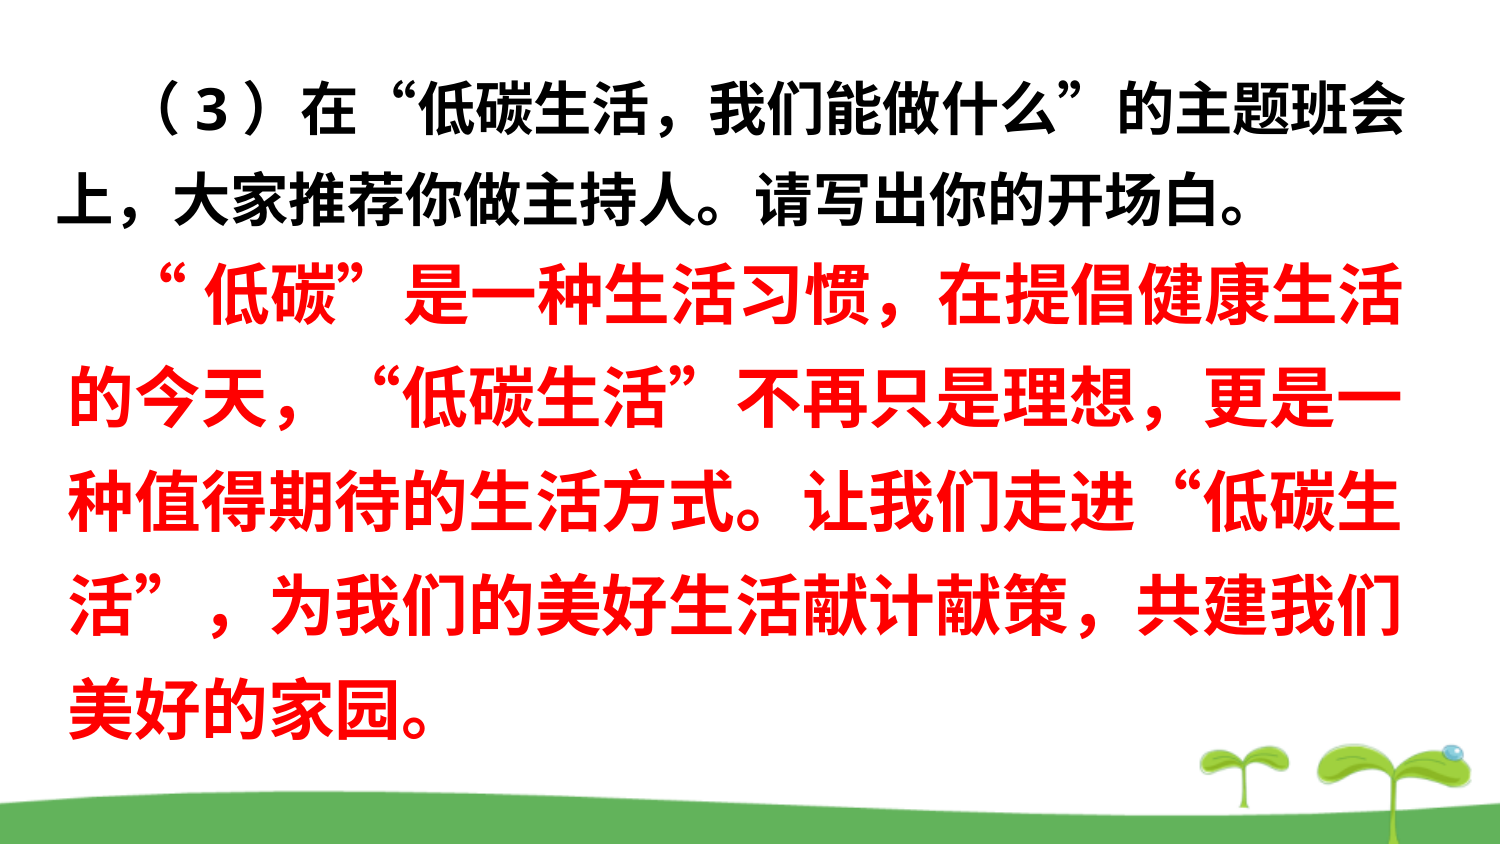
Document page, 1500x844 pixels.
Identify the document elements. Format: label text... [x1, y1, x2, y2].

text_box “低碳”是一种生活习惯，在提倡健康生活的今天，“低碳生活”不再只是理想，更是一种值得期待的生活方式。让我们走进“低碳生活”，为我们的美好生活献计献策，共建我们美好的家园。 [53, 221, 1436, 756]
picture [0, 0, 1500, 844]
text_box （3）在“低碳生活，我们能做什么”的主题班会上，大家推荐你做主持人。请写出你的开场白。 [41, 43, 1424, 241]
